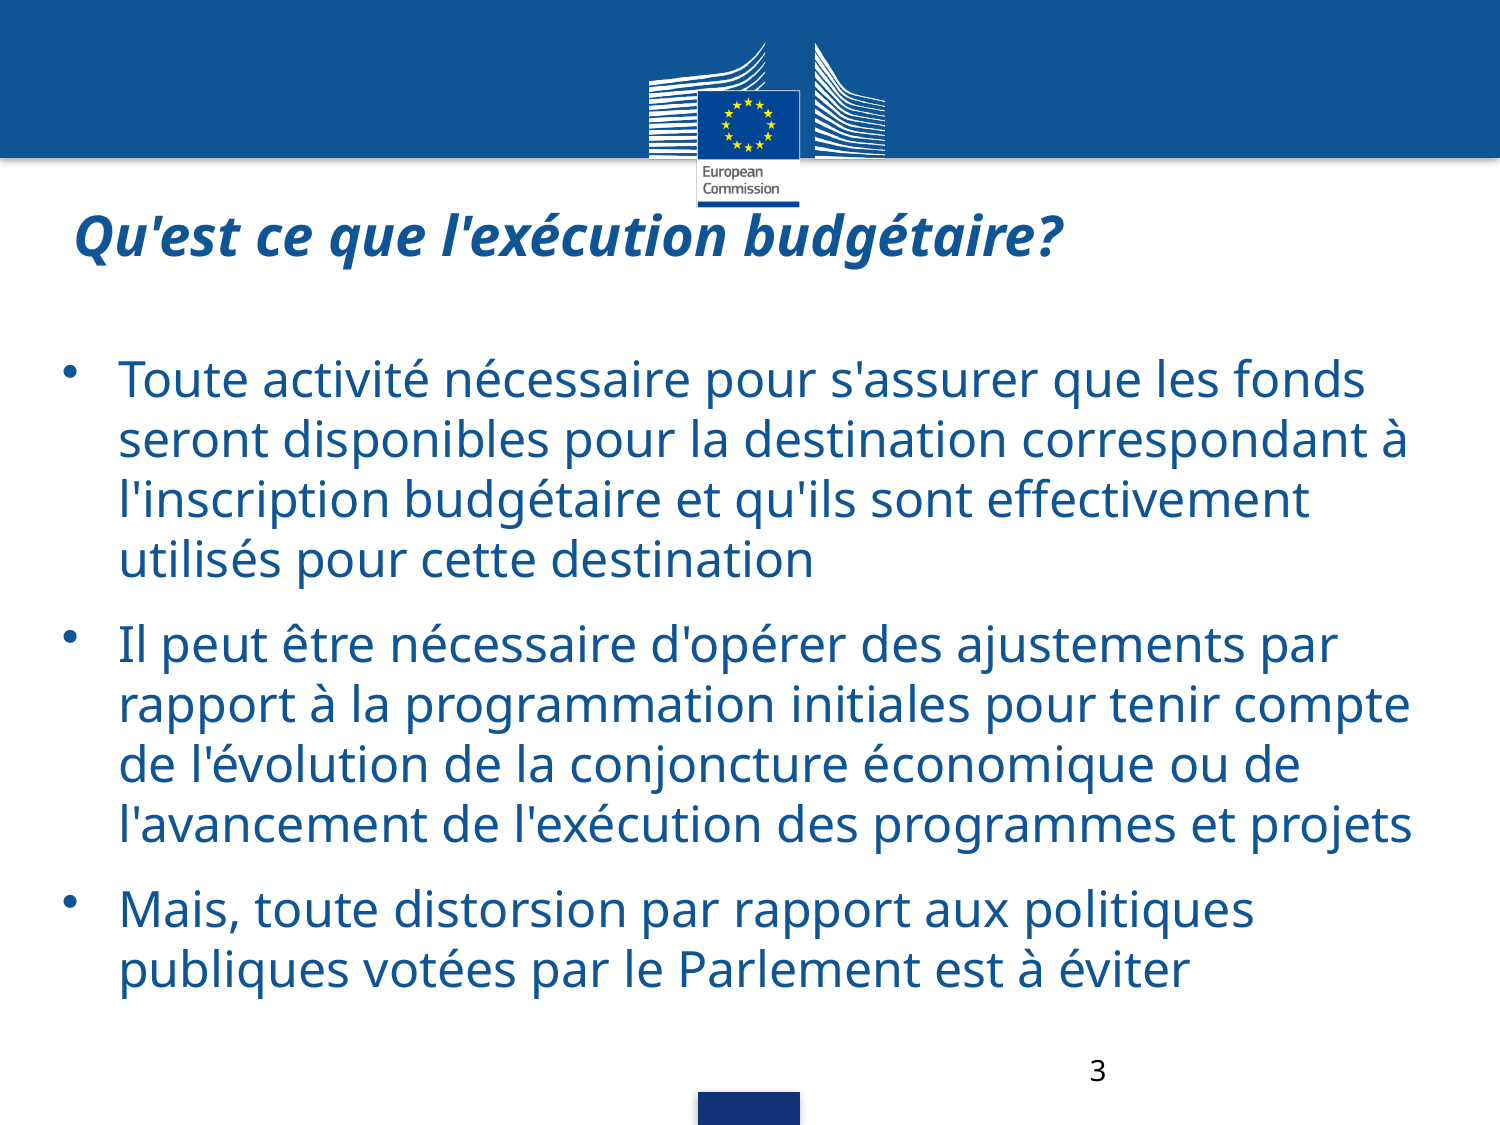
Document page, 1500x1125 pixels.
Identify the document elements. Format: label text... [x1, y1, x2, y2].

title Qu'est ce que l'exécution budgétaire? [58, 187, 1378, 282]
picture [649, 42, 885, 187]
list Toute activité nécessaire pour s'assurer que les fonds seront disponibles pour la destination correspondant à l'inscription budgétaire et qu'ils sont effectivement utilisés pour cette destination Il peut être nécessaire d'opérer des ajustements par rapport à la programmation initiales pour tenir compte de l'évolution de la conjoncture économique ou de l'avancement de l'exécution des programmes et projets Mais, toute distorsion par rapport aux politiques publiques votées par le Parlement est à éviter [46, 339, 1453, 1098]
